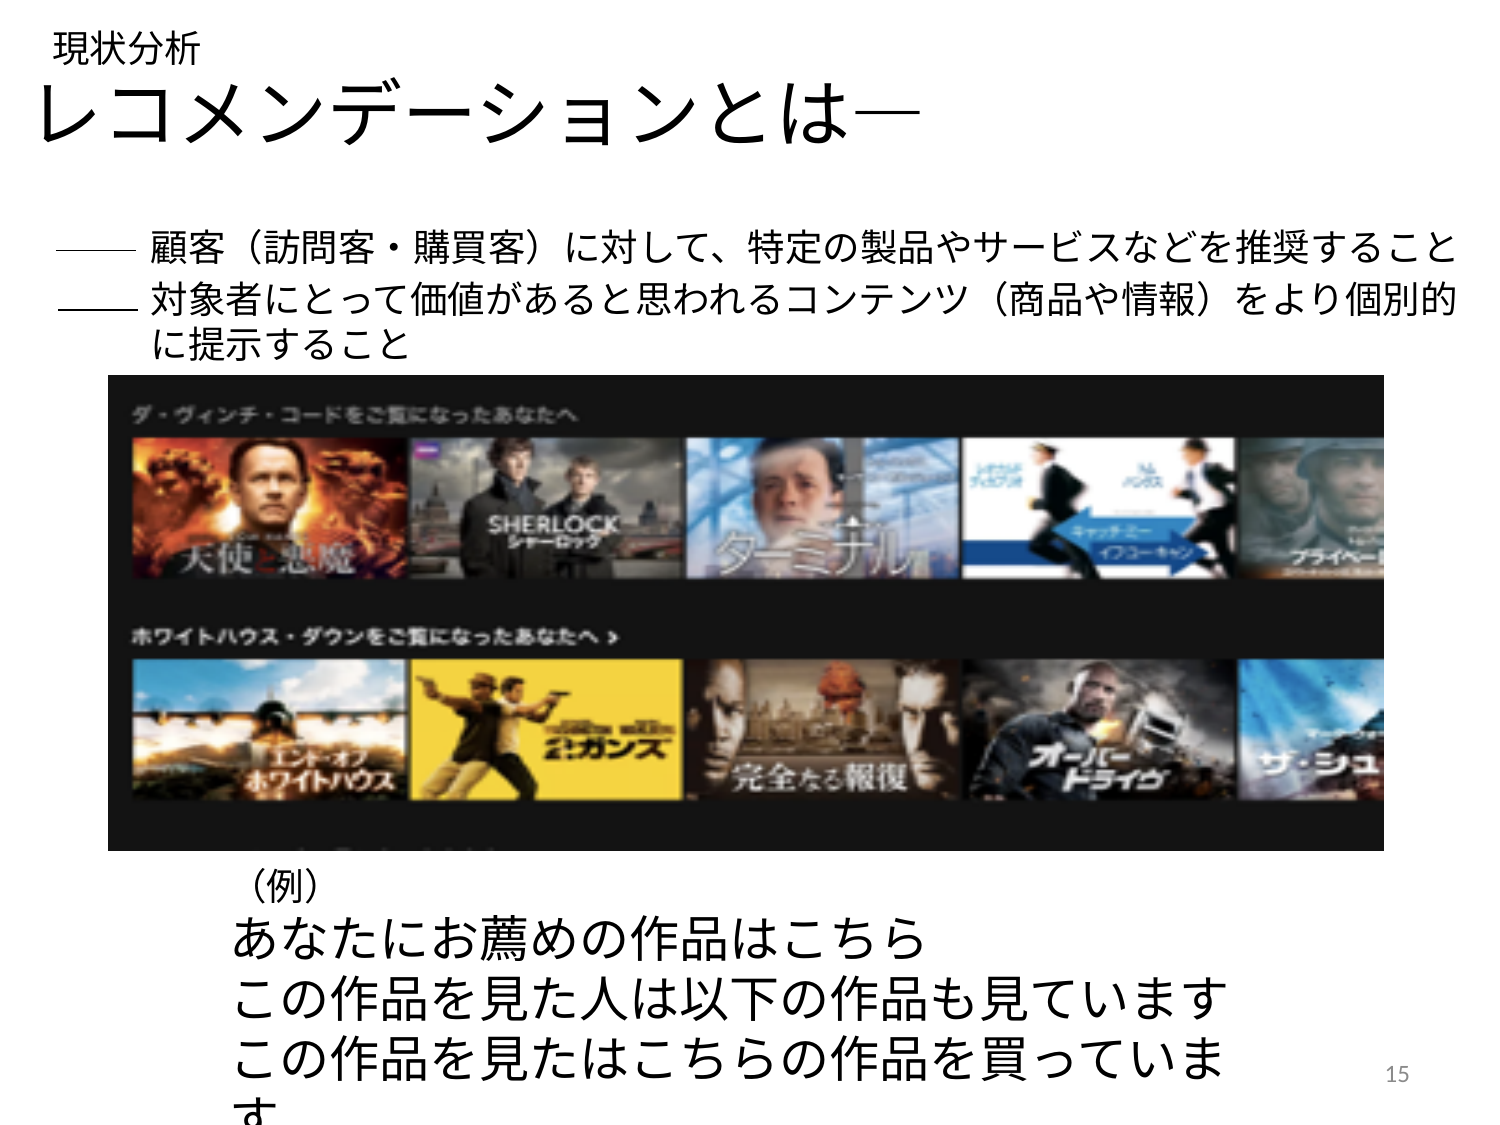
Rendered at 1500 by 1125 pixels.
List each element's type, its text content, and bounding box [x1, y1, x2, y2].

list 顧客（訪問客・購買客）に対して、特定の製品やサービスなどを推奨すること 対象者にとって価値があると思われるコンテンツ（商品や情報）をより個別的に提示すること [135, 216, 1500, 404]
title レコメンデーションとは― [11, 18, 1362, 206]
text_box （例） あなたにお薦めの作品はこちら この作品を見た人は以下の作品も見ています この作品を見たはこちらの作品を買っています [214, 859, 1278, 1125]
picture [108, 374, 1384, 851]
slide_number 15 [1074, 1042, 1425, 1103]
text_box 現状分析 [30, 7, 224, 88]
